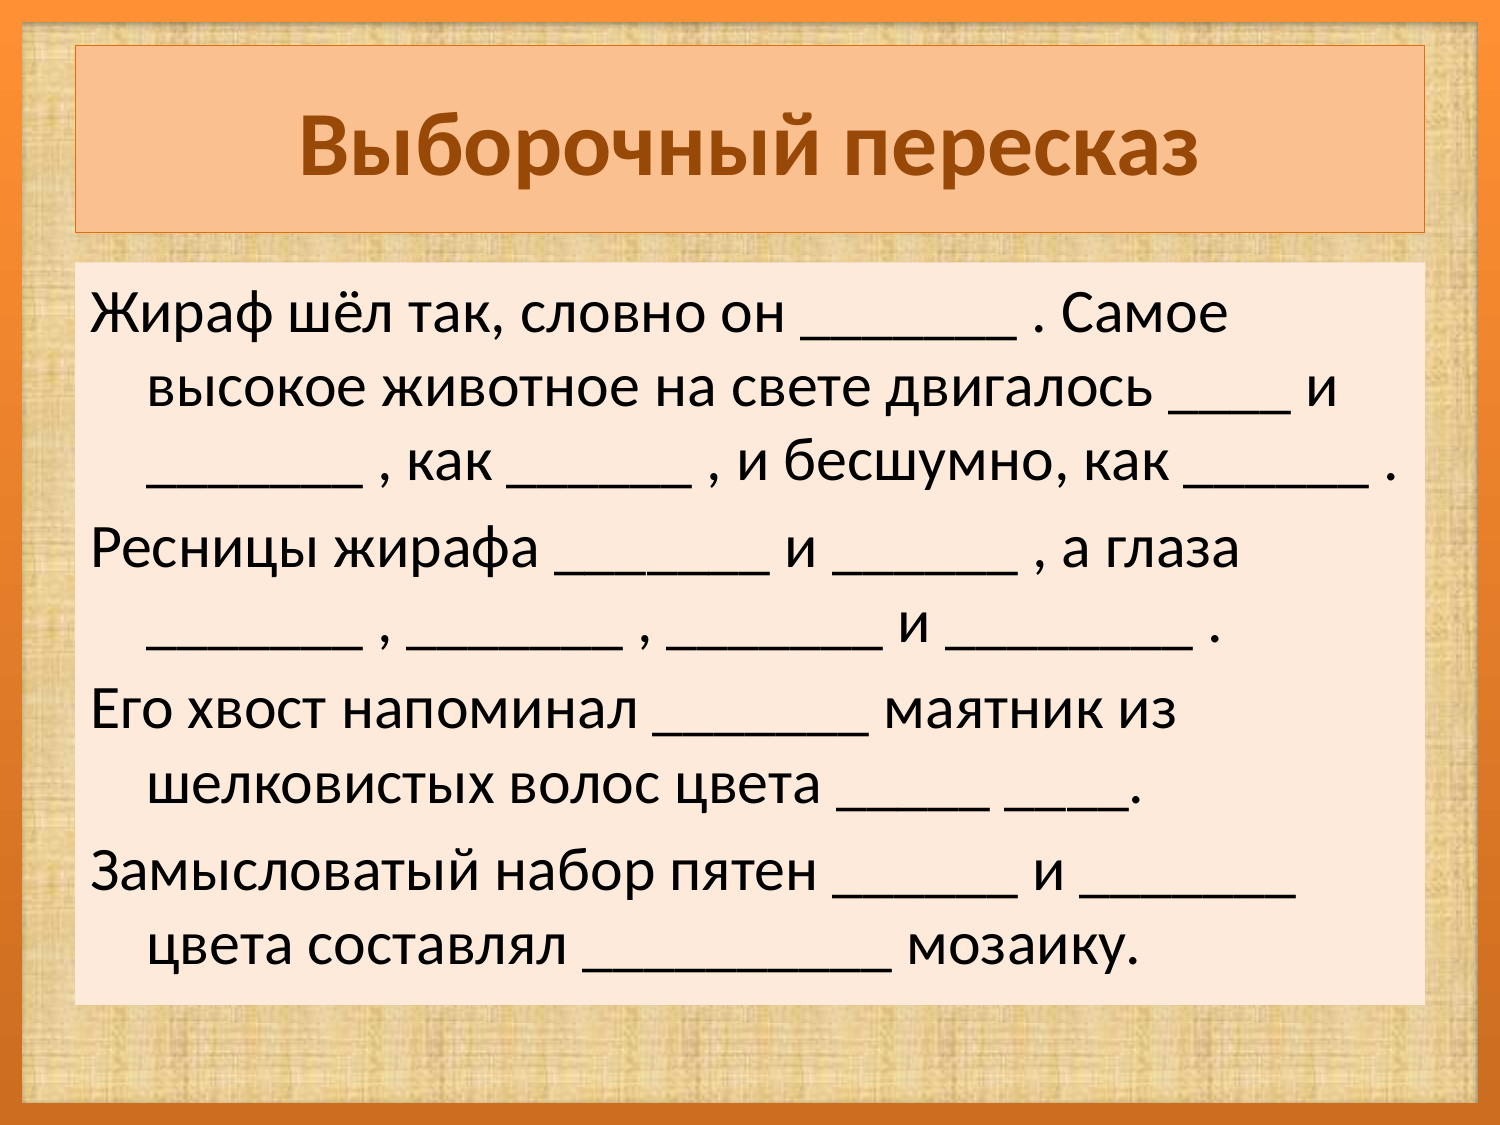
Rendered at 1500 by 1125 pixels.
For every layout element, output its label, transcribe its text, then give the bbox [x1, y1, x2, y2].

list Жираф шёл так, словно он _______ . Самое высокое животное на свете двигалось ____ и _______ , как ______ , и бесшумно, как ______ . Ресницы жирафа _______ и ______ , а глаза _______ , _______ , _______ и ________ . Его хвост напоминал _______ маятник из шелковистых волос цвета _____ ____. Замысловатый набор пятен ______ и _______ цвета составлял __________ мозаику. [75, 262, 1425, 1005]
title Выборочный пересказ [75, 45, 1425, 233]
picture [22, 22, 1478, 1103]
